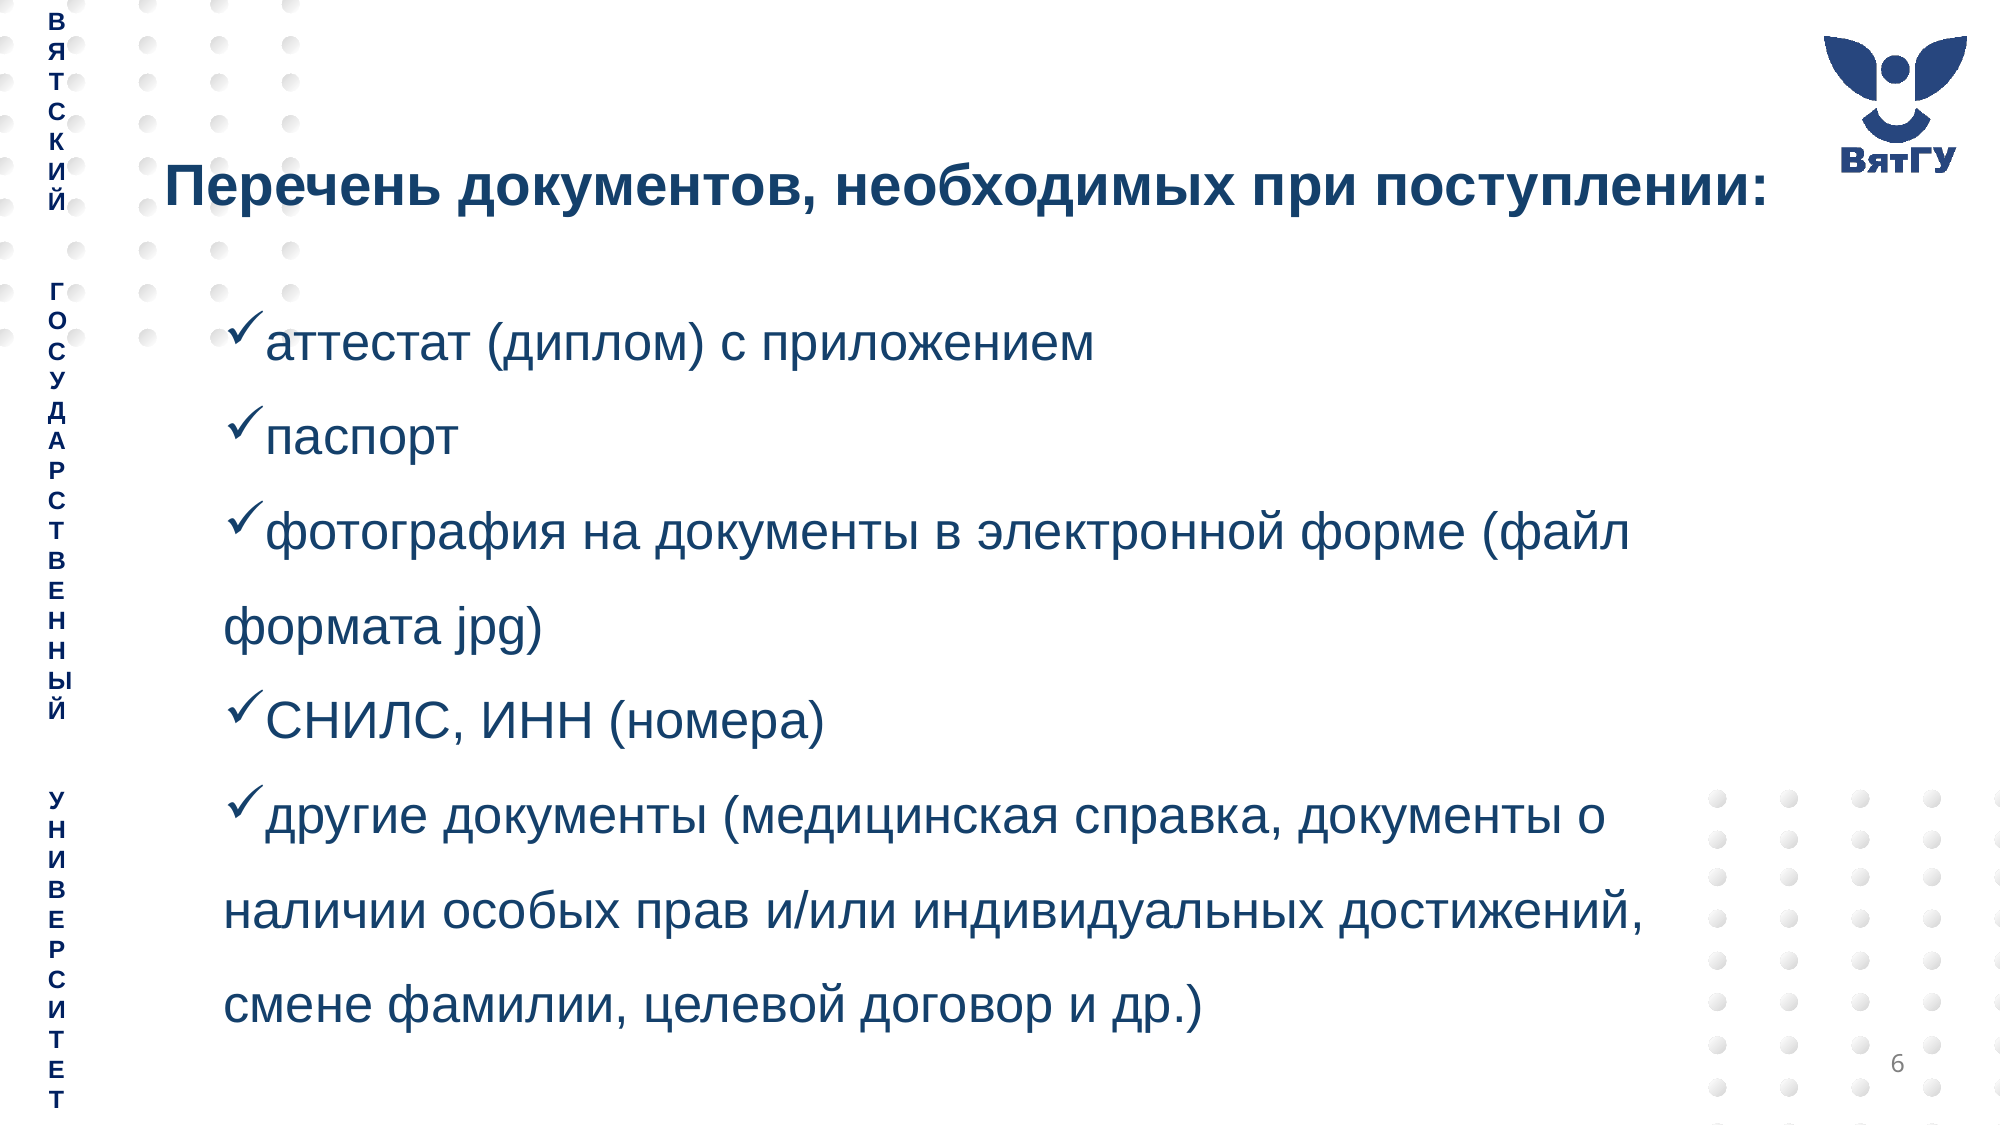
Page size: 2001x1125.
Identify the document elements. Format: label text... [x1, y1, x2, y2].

slide_number 6 [1815, 1035, 1981, 1095]
picture [1824, 36, 1967, 173]
list аттестат (диплом) с приложением паспорт фотография на документы в электронной форме (файл формата jpg) СНИЛС, ИНН (номера) другие документы (медицинская справка, документы о наличии особых прав и/или индивидуальных достижений, смене фамилии, целевой договор и др.) [208, 268, 1780, 1047]
title Перечень документов, необходимых при поступлении: [149, 104, 1922, 269]
